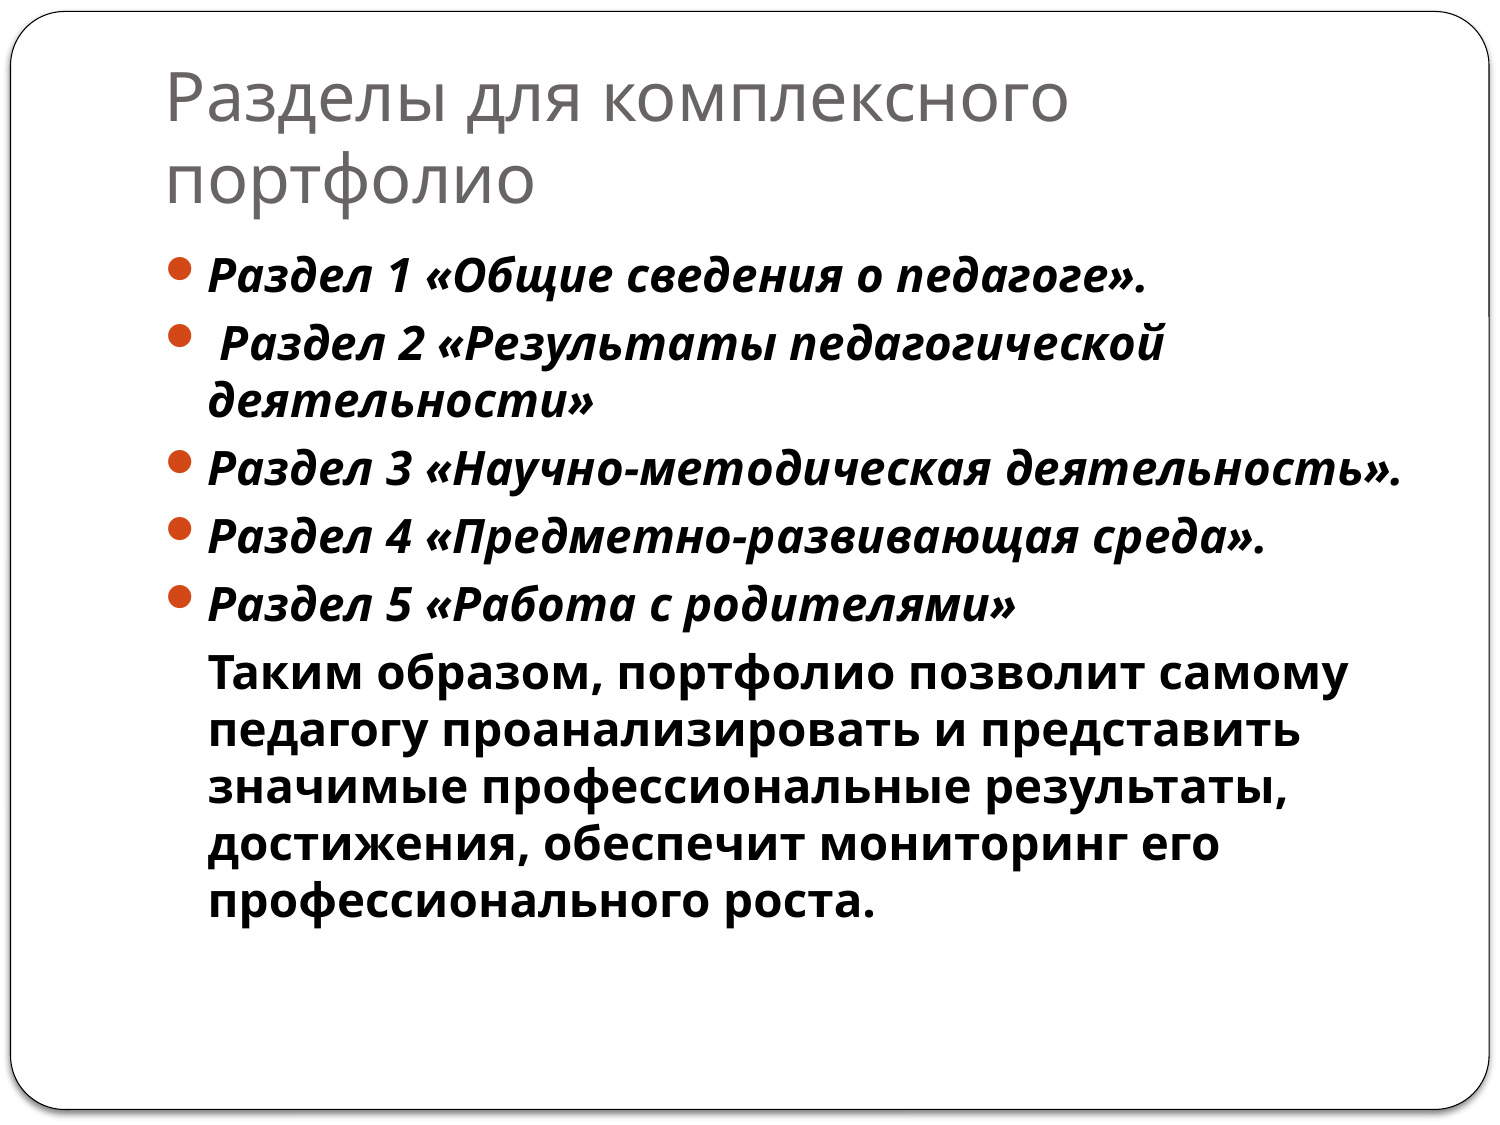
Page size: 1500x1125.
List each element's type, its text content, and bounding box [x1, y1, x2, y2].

list Раздел 1 «Общие сведения о педагоге». Раздел 2 «Результаты педагогической деятельности» Раздел 3 «Научно-методическая деятельность». Раздел 4 «Предметно-развивающая среда». Раздел 5 «Работа с родителями» Таким образом, портфолио позволит самому педагогу проанализировать и представить значимые профессиональные результаты, достижения, обеспечит мониторинг его профессионального роста. [150, 237, 1425, 988]
title Разделы для комплексного портфолио [150, 45, 1425, 233]
